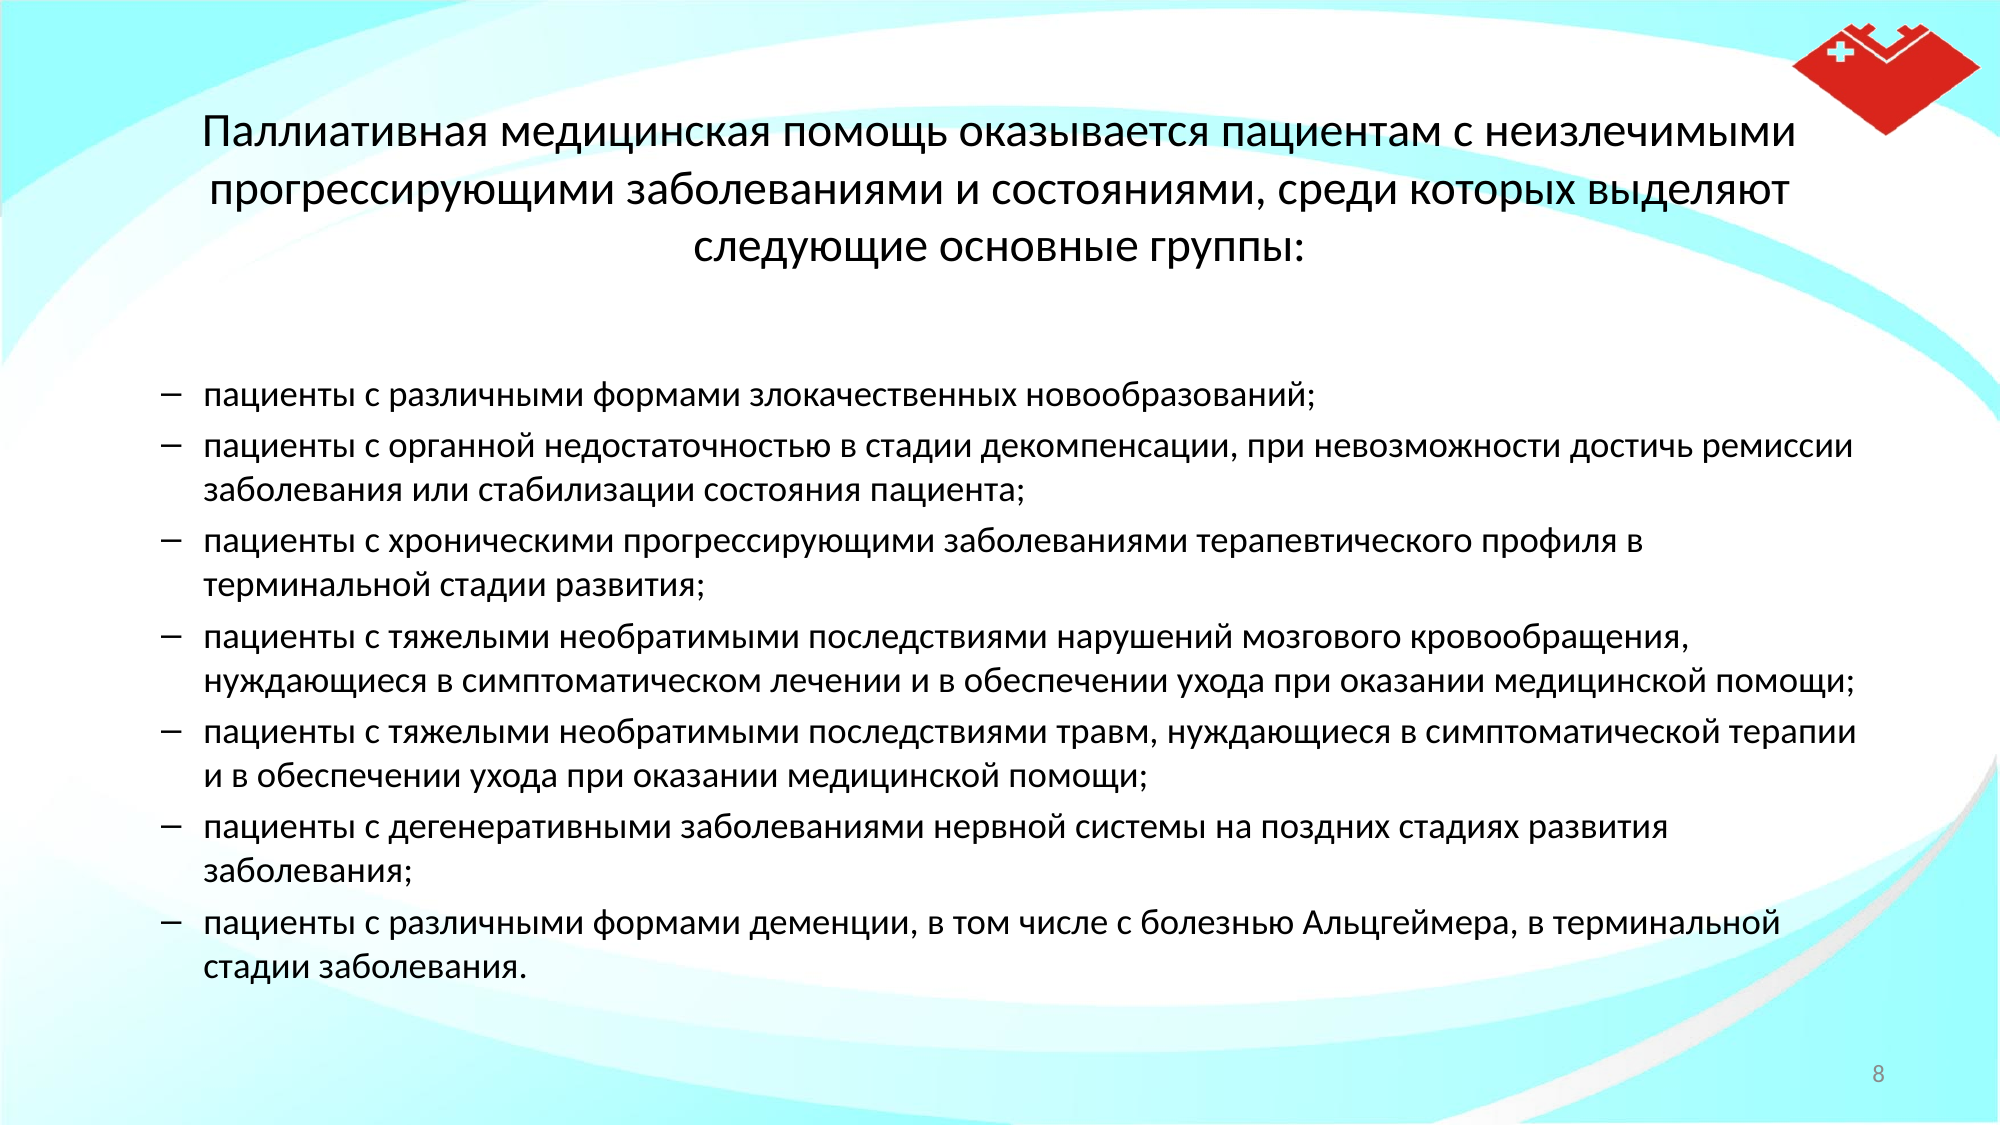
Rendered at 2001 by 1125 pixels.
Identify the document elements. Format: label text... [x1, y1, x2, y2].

title Паллиативная медицинская помощь оказывается пациентам с неизлечимыми прогрессирующими заболеваниями и состояниями, среди которых выделяют следующие основные группы: [99, 91, 1900, 279]
slide_number 8 [1433, 1042, 1900, 1103]
list пациенты с различными формами злокачественных новообразований; пациенты с органной недостаточностью в стадии декомпенсации, при невозможности достичь ремиссии заболевания или стабилизации состояния пациента; пациенты с хроническими прогрессирующими заболеваниями терапевтического профиля в терминальной стадии развития; пациенты с тяжелыми необратимыми последствиями нарушений мозгового кровообращения, нуждающиеся в симптоматическом лечении и в обеспечении ухода при оказании медицинской помощи; пациенты с тяжелыми необратимыми последствиями травм, нуждающиеся в симптоматической терапии и в обеспечении ухода при оказании медицинской помощи; пациенты с дегенеративными заболеваниями нервной системы на поздних стадиях развития заболевания; пациенты с различными формами деменции, в том числе с болезнью Альцгеймера, в терминальной стадии заболевания. [78, 304, 1879, 1047]
picture [0, 0, 2000, 1125]
